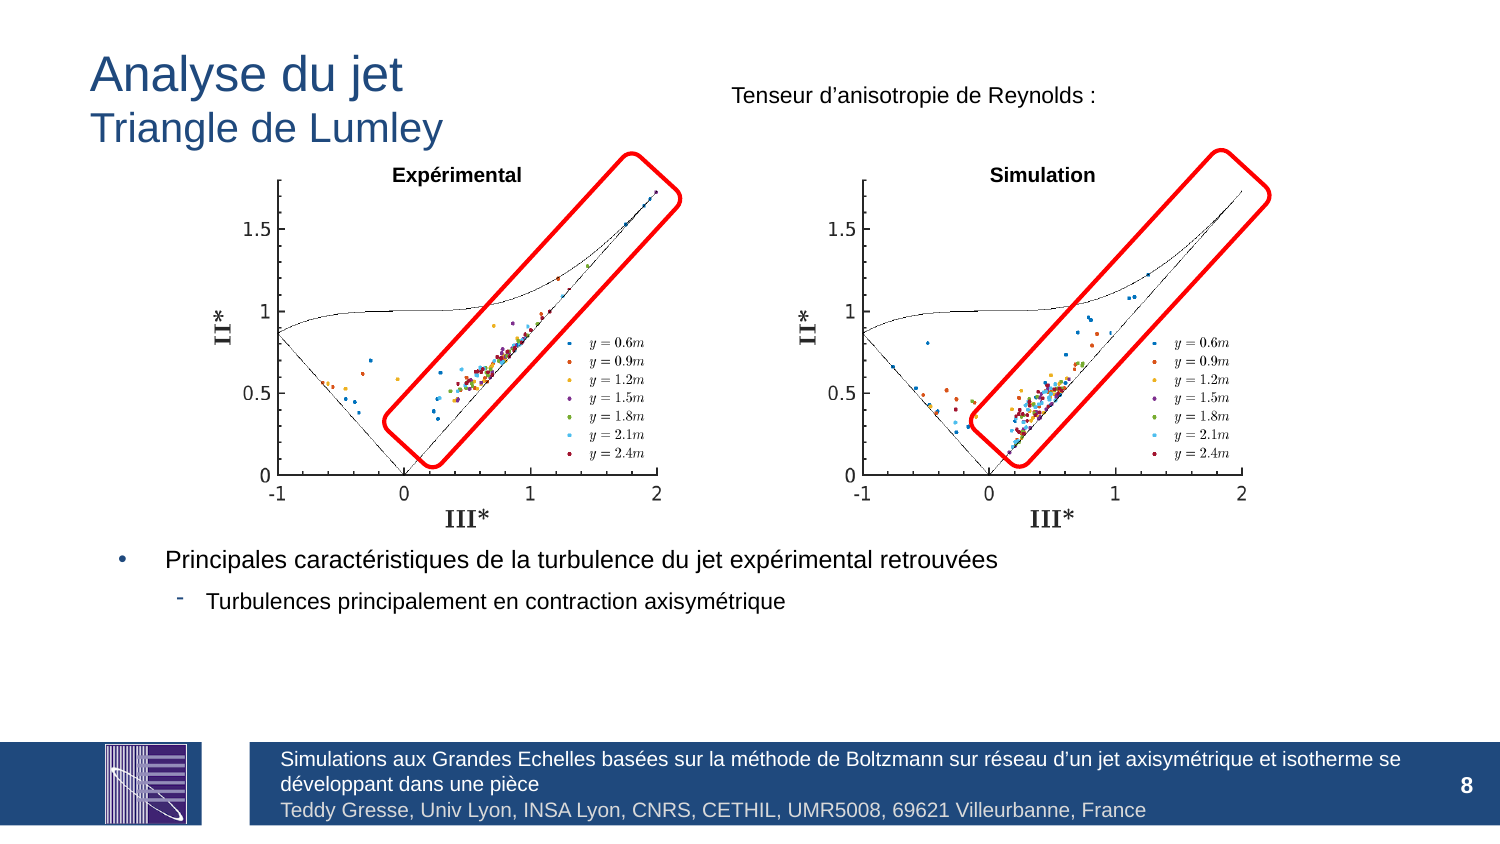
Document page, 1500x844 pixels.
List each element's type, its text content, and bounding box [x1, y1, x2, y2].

text_box 8 [1445, 763, 1478, 806]
list Principales caractéristiques de la turbulence du jet expérimental retrouvées Turbulences principalement en contraction axisymétrique [103, 151, 1397, 706]
text_box Teddy Gresse, Univ Lyon, INSA Lyon, CNRS, CETHIL, UMR5008, 69621 Villeurbanne, France [265, 789, 1471, 825]
picture [105, 744, 187, 824]
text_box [210, 151, 1290, 536]
title Analyse du jet Triangle de Lumley [75, 33, 1425, 133]
list Principales caractéristiques de la turbulence du jet expérimental retrouvées Turbulences principalement en contraction axisymétrique [103, 138, 1397, 149]
text_box Simulations aux Grandes Echelles basées sur la méthode de Boltzmann sur réseau d’un jet axisymétrique et isotherme se développant dans une pièce [265, 752, 1471, 788]
